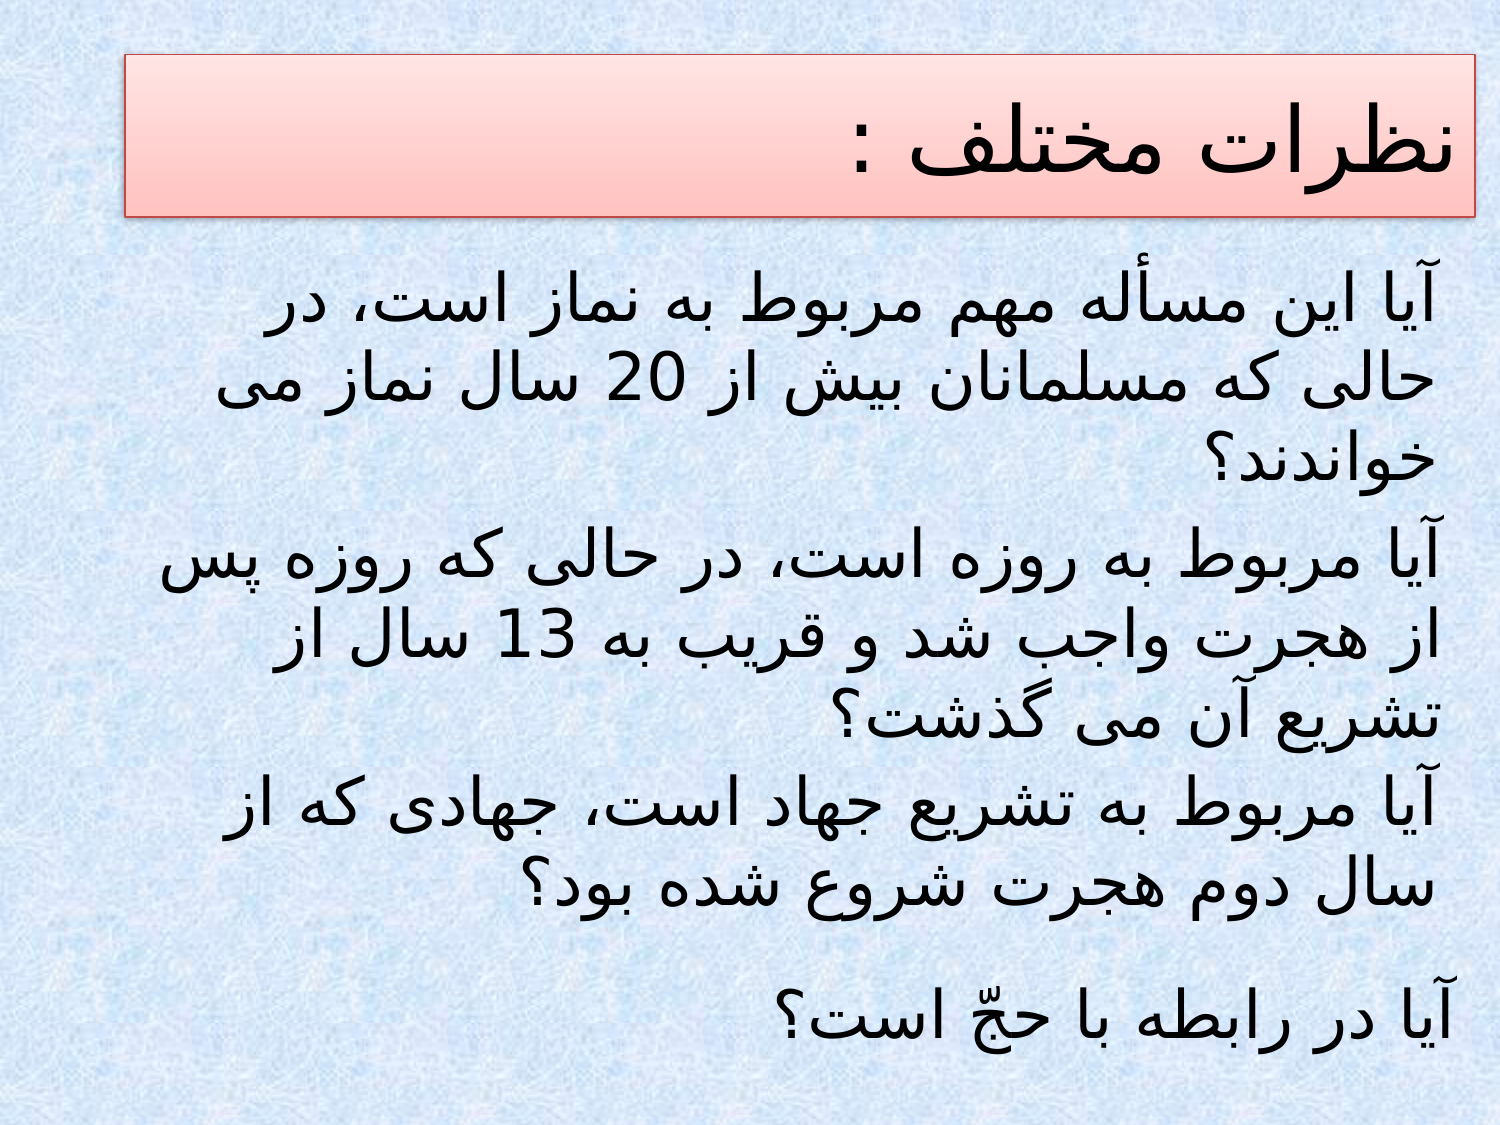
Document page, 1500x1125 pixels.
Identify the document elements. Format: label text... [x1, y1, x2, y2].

text_box آيا در رابطه با حجّ است؟ [129, 964, 1471, 1059]
text_box نظرات مختلف : [124, 54, 1476, 218]
text_box آيا مربوط به تشريع جهاد است، جهادى كه از سال دوم هجرت شروع شده بود؟ [112, 751, 1454, 927]
title آيا اين مسأله مهم مربوط به نماز است، در حالى كه مسلمانان بيش از 20 سال نماز مى خواندند؟ [103, 280, 1454, 468]
picture [0, 0, 1500, 1125]
text_box آيا مربوط به روزه است، در حالى كه روزه پس از هجرت واجب شد و قريب به 13 سال از تشريع آن مى گذشت؟ [125, 503, 1459, 759]
